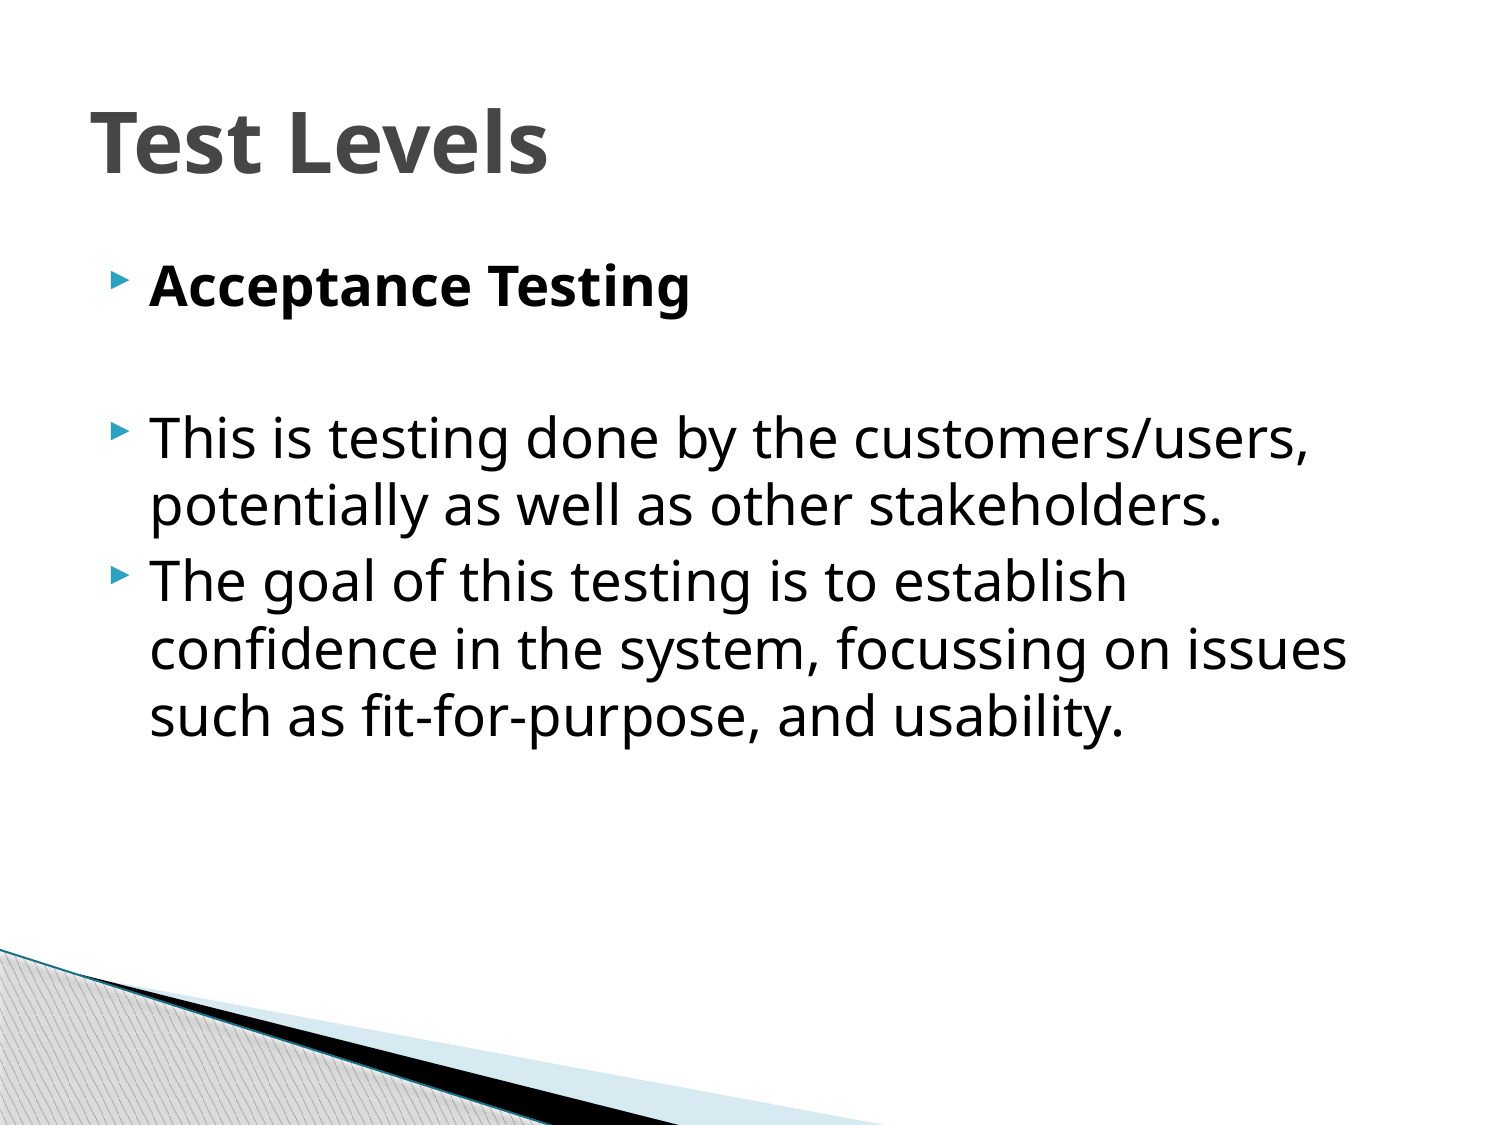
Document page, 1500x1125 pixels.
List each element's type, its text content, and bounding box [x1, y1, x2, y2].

title Test Levels [75, 45, 1425, 233]
list Acceptance Testing This is testing done by the customers/users, potentially as well as other stakeholders. The goal of this testing is to establish confidence in the system, focussing on issues such as fit-for-purpose, and usability. [75, 243, 1388, 1012]
